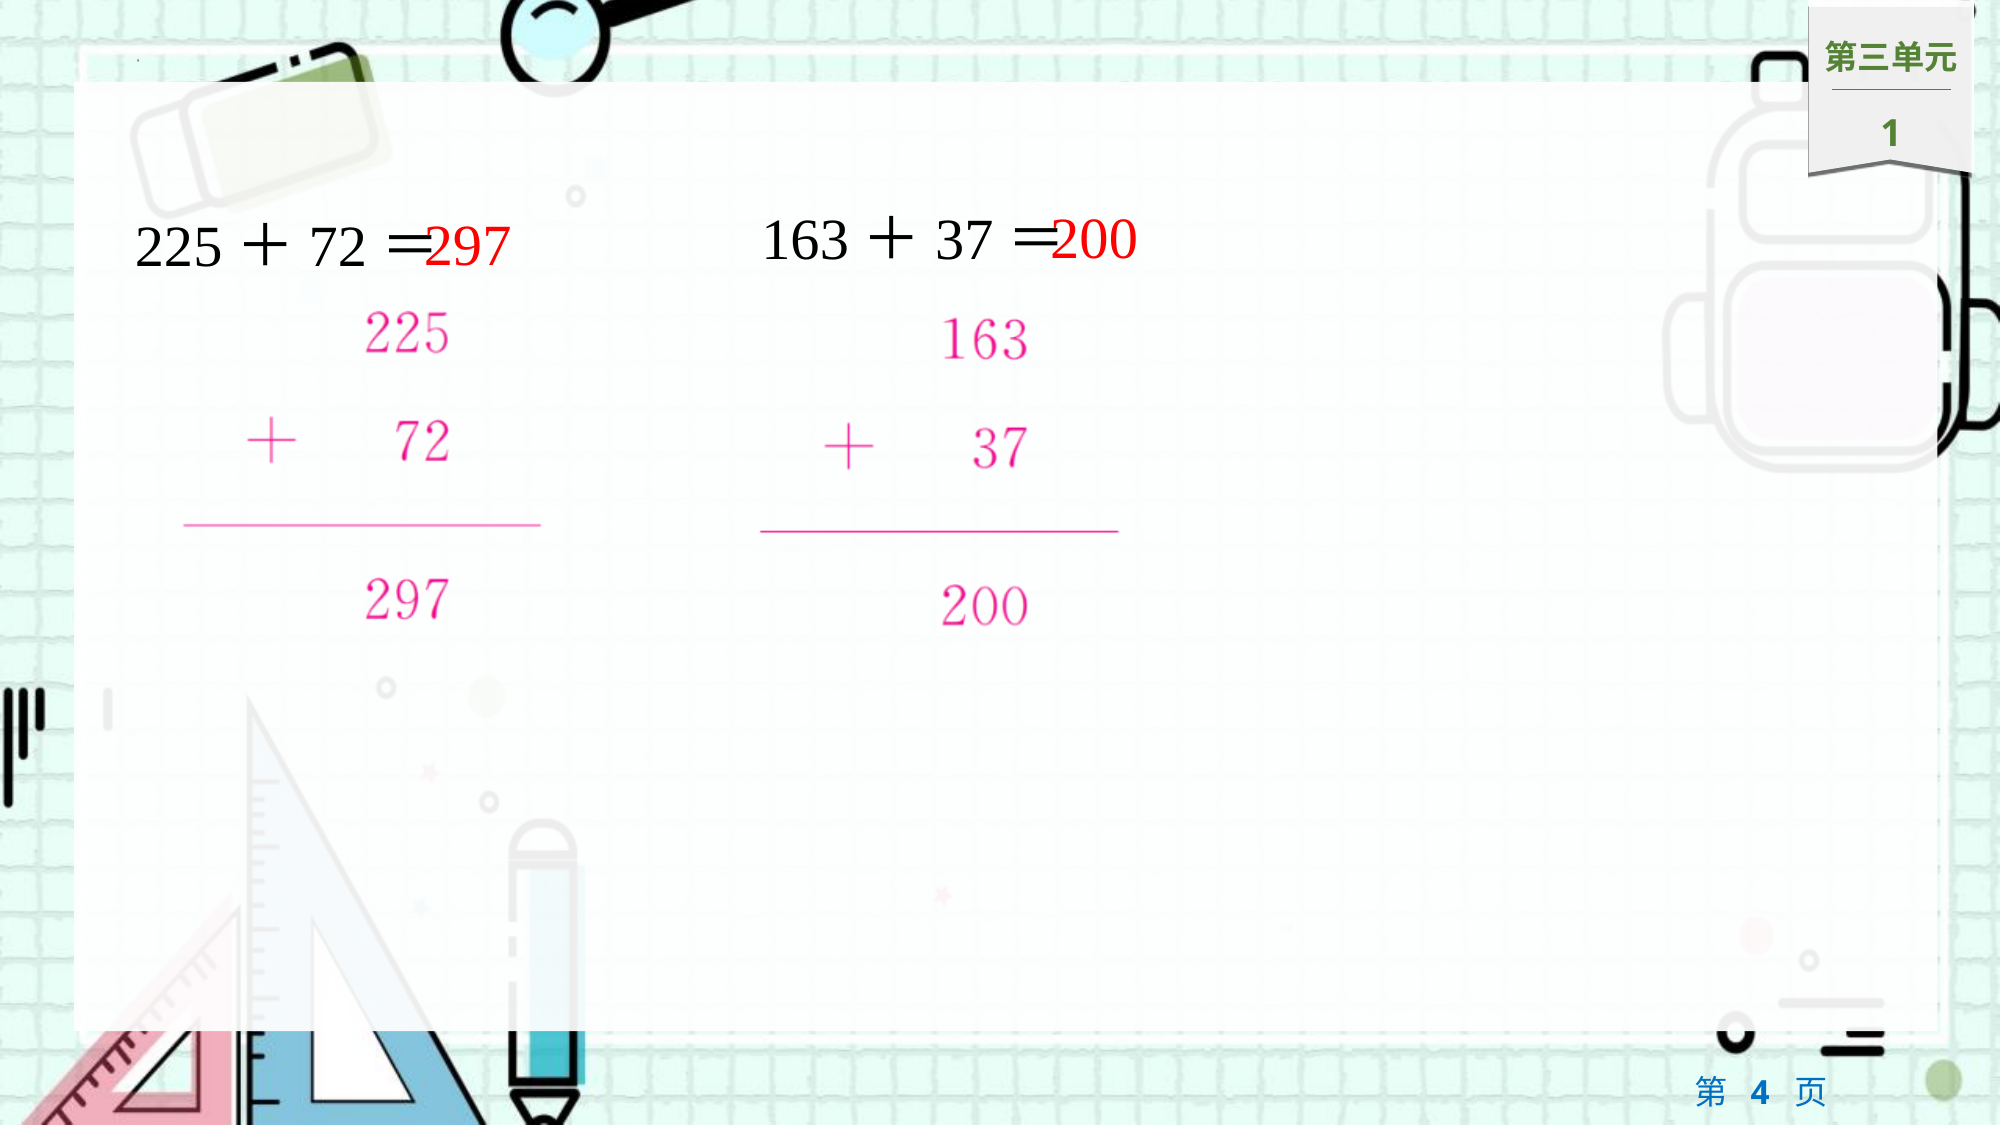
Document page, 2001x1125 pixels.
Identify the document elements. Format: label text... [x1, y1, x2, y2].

picture [161, 302, 554, 627]
text_box 297 [409, 164, 527, 273]
text_box 200 [1035, 158, 1153, 266]
picture [1938, 168, 1971, 176]
text_box 163＋37＝200 [761, 165, 1168, 271]
picture [751, 306, 1122, 650]
picture [0, 0, 2000, 1125]
text_box 225＋72＝297 [134, 172, 542, 278]
